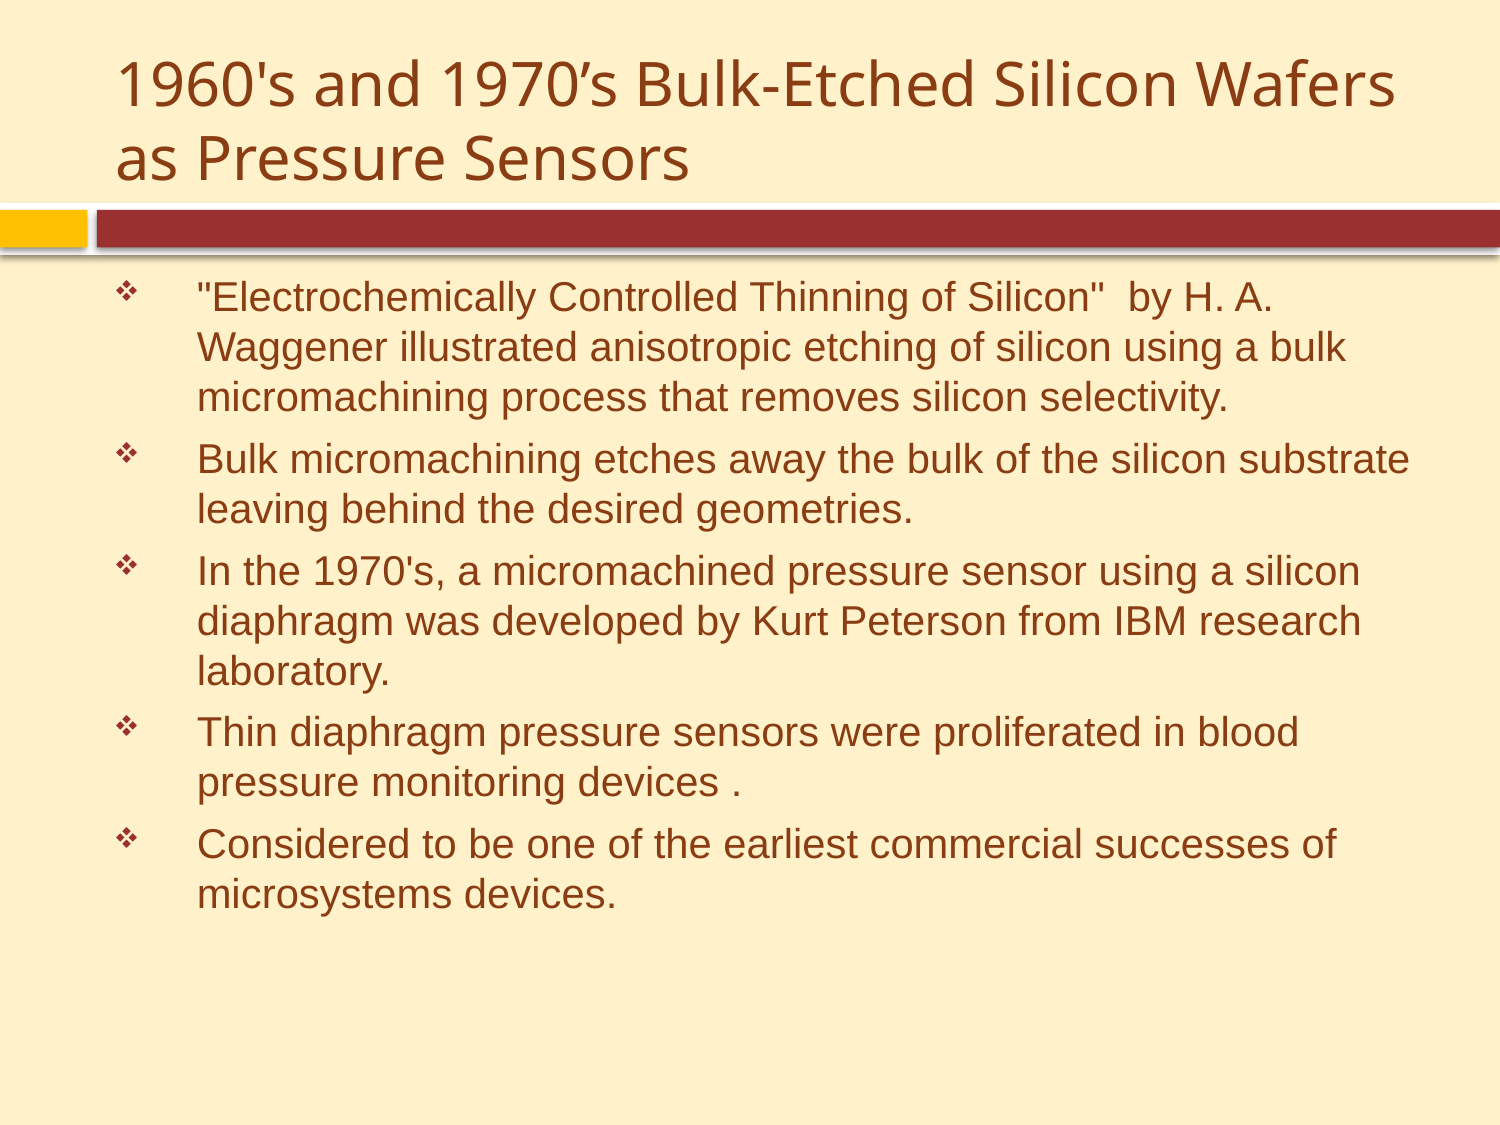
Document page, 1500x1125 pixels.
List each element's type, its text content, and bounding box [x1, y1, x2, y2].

title 1960's and 1970’s Bulk-Etched Silicon Wafers as Pressure Sensors [100, 37, 1438, 200]
list "Electrochemically Controlled Thinning of Silicon" by H. A. Waggener illustrated anisotropic etching of silicon using a bulk micromachining process that removes silicon selectivity. Bulk micromachining etches away the bulk of the silicon substrate leaving behind the desired geometries. In the 1970's, a micromachined pressure sensor using a silicon diaphragm was developed by Kurt Peterson from IBM research laboratory. Thin diaphragm pressure sensors were proliferated in blood pressure monitoring devices . Considered to be one of the earliest commercial successes of microsystems devices. [98, 262, 1480, 1087]
